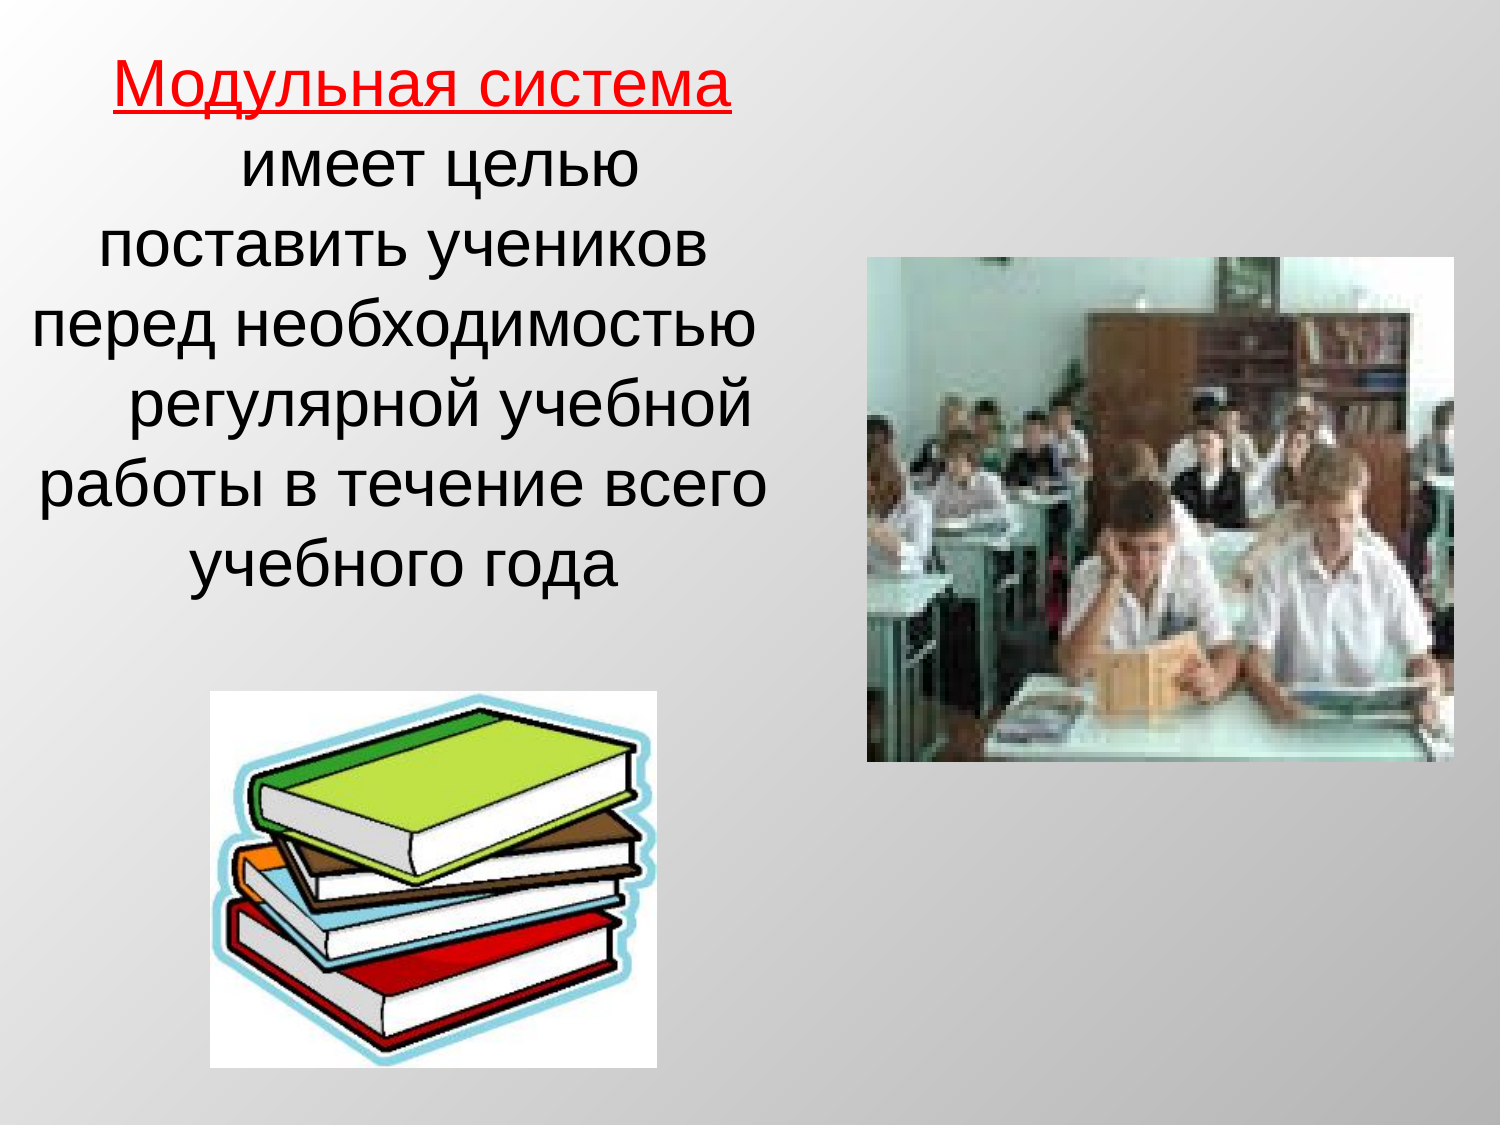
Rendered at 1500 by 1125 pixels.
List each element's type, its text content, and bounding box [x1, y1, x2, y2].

text_box Модульная система имеет целью поставить учеников перед необходимостью регулярной учебной работы в течение всего учебного года [0, 32, 808, 687]
picture [210, 691, 657, 1068]
picture [866, 257, 1454, 762]
